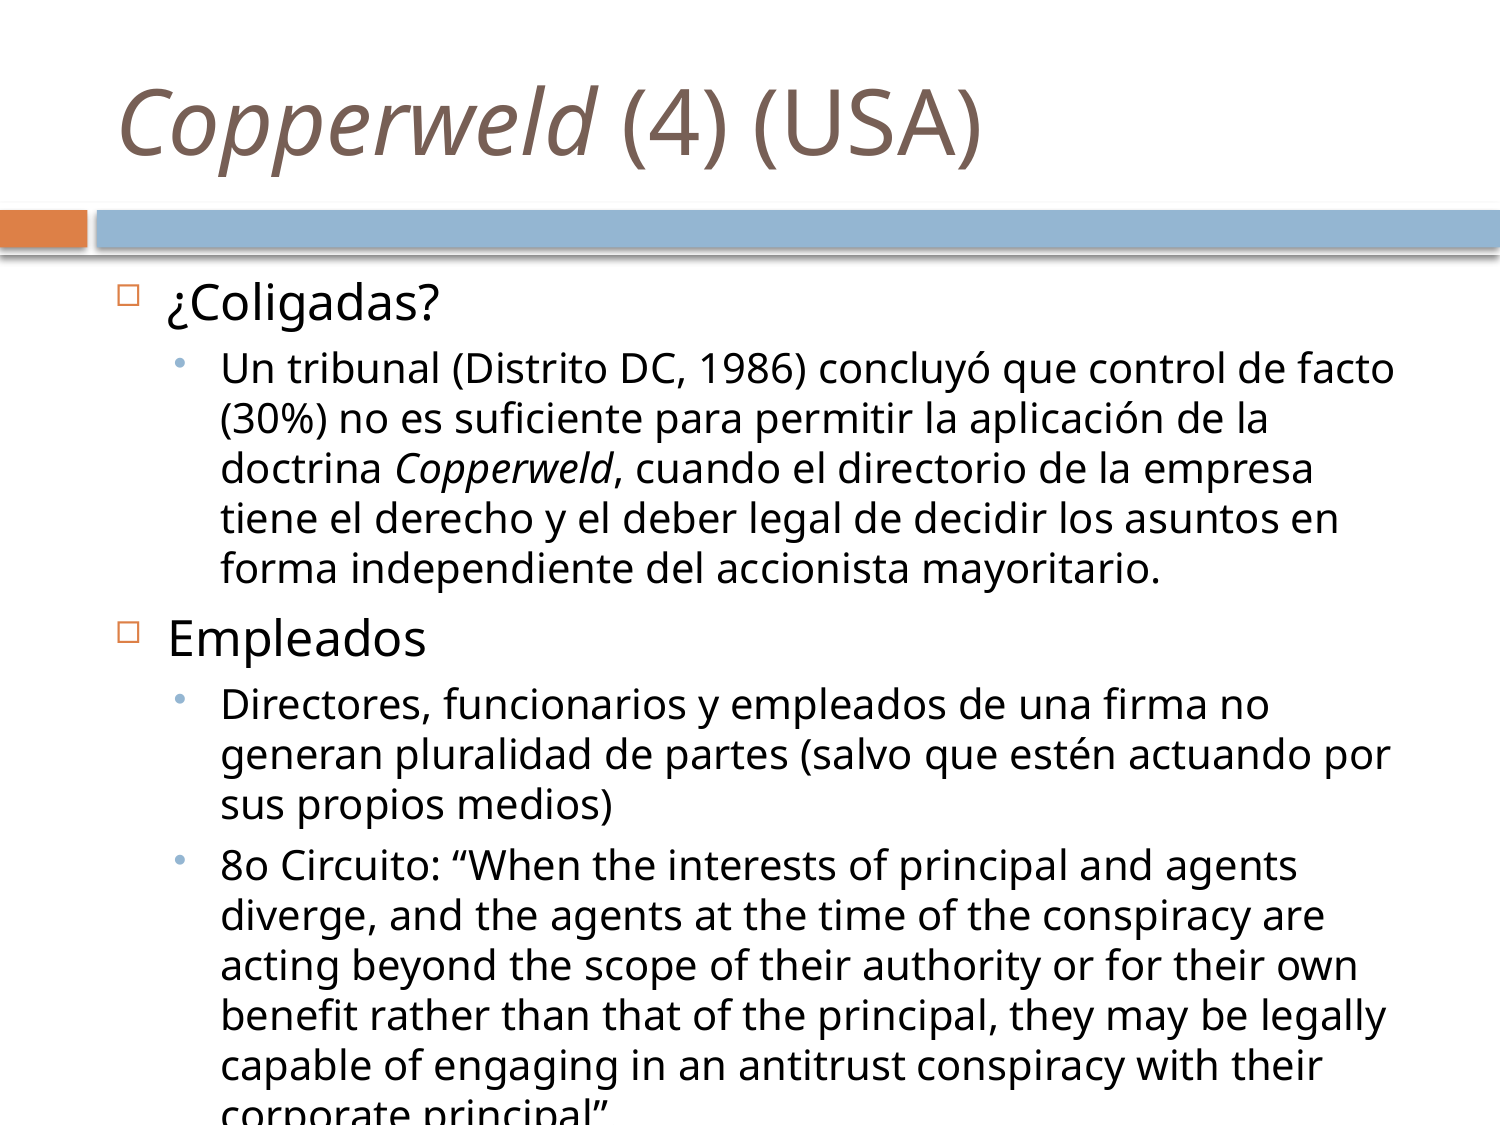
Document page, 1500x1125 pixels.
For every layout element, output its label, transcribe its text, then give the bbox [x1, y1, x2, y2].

title Copperweld (4) (USA) [100, 37, 1438, 200]
list ¿Coligadas? Un tribunal (Distrito DC, 1986) concluyó que control de facto (30%) no es suficiente para permitir la aplicación de la doctrina Copperweld, cuando el directorio de la empresa tiene el derecho y el deber legal de decidir los asuntos en forma independiente del accionista mayoritario. Empleados Directores, funcionarios y empleados de una firma no generan pluralidad de partes (salvo que estén actuando por sus propios medios) 8o Circuito: “When the interests of principal and agents diverge, and the agents at the time of the conspiracy are acting beyond the scope of their authority or for their own benefit rather than that of the principal, they may be legally capable of engaging in an antitrust conspiracy with their corporate principal”. [100, 262, 1438, 1000]
